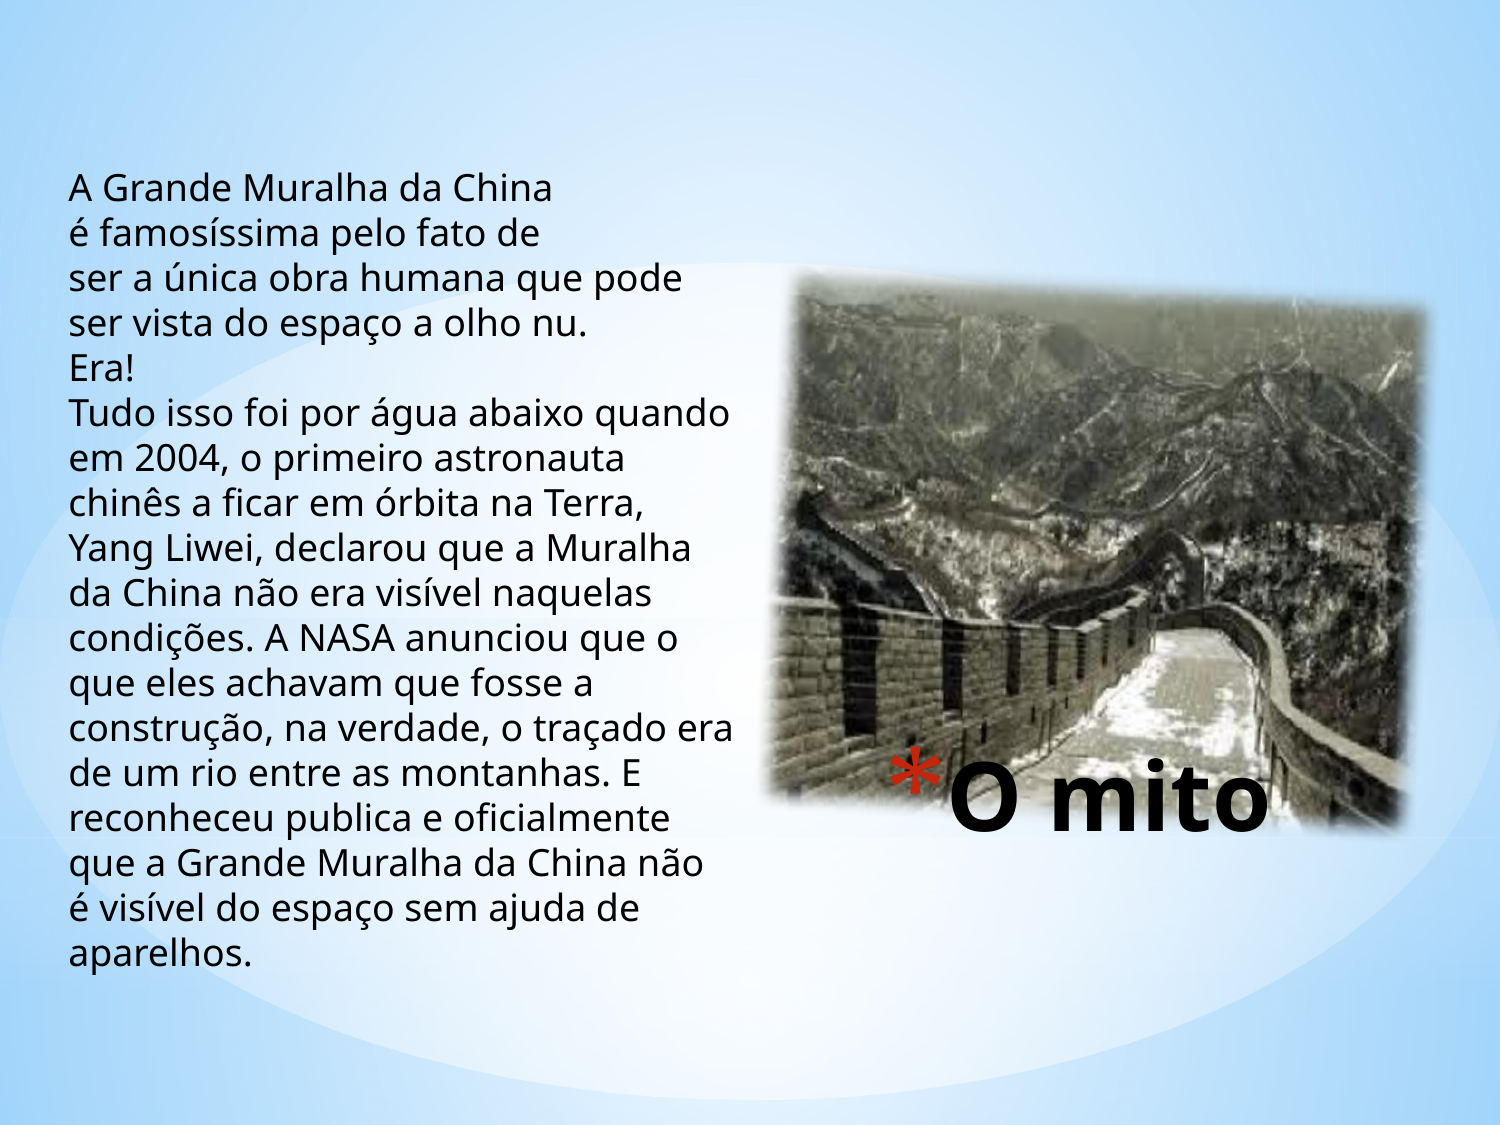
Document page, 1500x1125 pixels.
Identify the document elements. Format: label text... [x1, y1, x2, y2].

picture [764, 272, 1432, 829]
title O mito [751, 727, 1287, 916]
text_box A Grande Muralha da China é famosíssima pelo fato de ser a única obra humana que pode ser vista do espaço a olho nu. Era! Tudo isso foi por água abaixo quando em 2004, o primeiro astronauta chinês a ficar em órbita na Terra, Yang Liwei, declarou que a Muralha da China não era visível naquelas condições. A NASA anunciou que o que eles achavam que fosse a construção, na verdade, o traçado era de um rio entre as montanhas. E reconheceu publica e oficialmente que a Grande Muralha da China não é visível do espaço sem ajuda de aparelhos. [53, 156, 751, 982]
